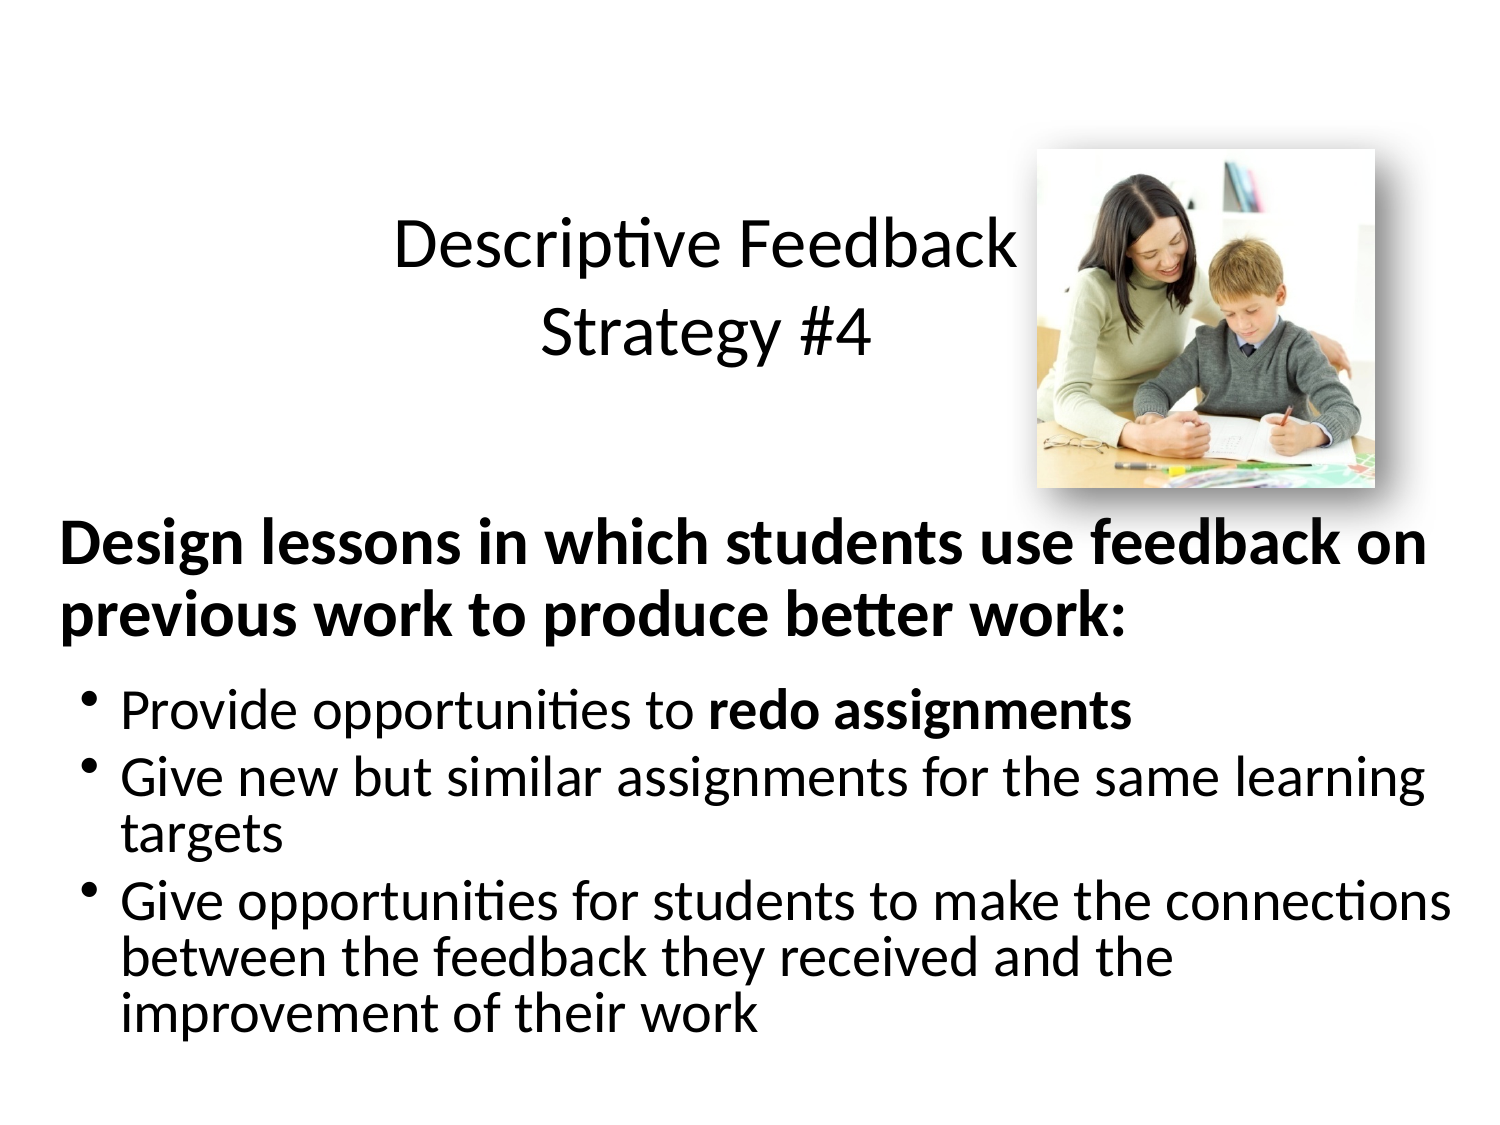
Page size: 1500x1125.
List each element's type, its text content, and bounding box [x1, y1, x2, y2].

title Descriptive Feedback Strategy #4 [62, 187, 1020, 370]
list Design lessons in which students use feedback on previous work to produce better work: Provide opportunities to redo assignments Give new but similar assignments for the same learning targets Give opportunities for students to make the connections between the feedback they received and the improvement of their work [0, 500, 1500, 1100]
picture [1037, 149, 1376, 488]
